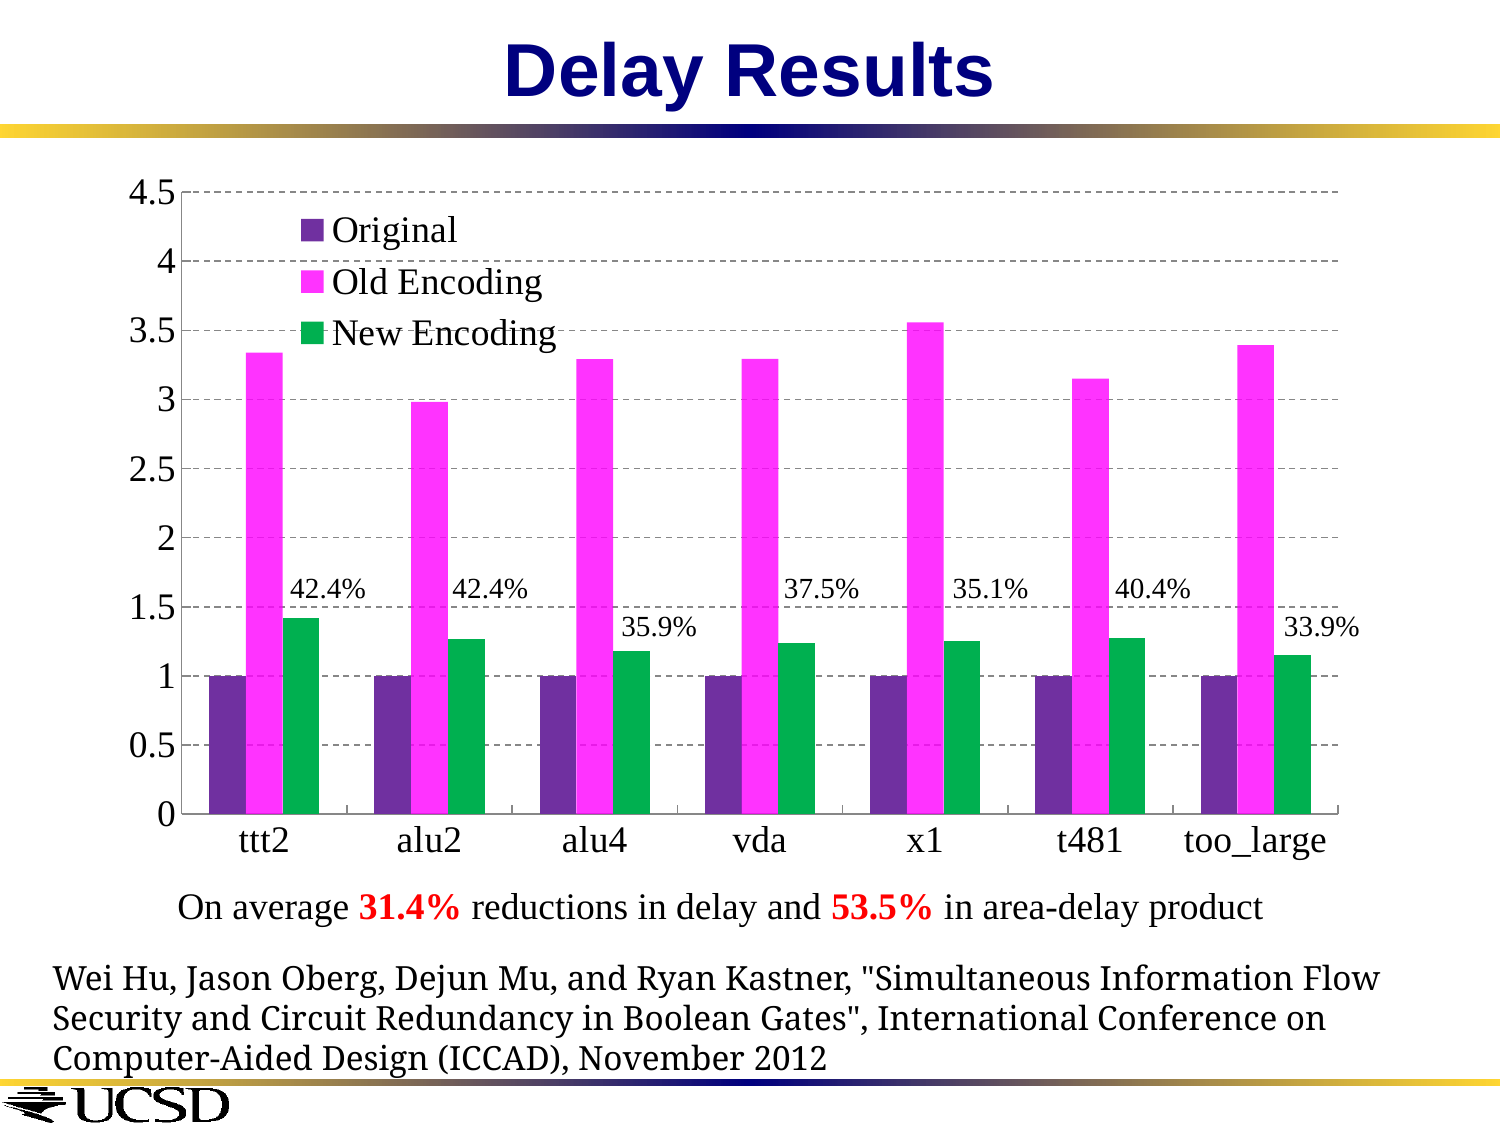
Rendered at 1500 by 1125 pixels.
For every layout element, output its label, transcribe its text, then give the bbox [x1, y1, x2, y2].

chart [88, 162, 1401, 888]
text_box On average 31.4% reductions in delay and 53.5% in area-delay product [162, 897, 1325, 935]
text_box Wei Hu, Jason Oberg, Dejun Mu, and Ryan Kastner, "Simultaneous Information Flow Security and Circuit Redundancy in Boolean Gates", International Conference on Computer-Aided Design (ICCAD), November 2012 [37, 949, 1438, 1085]
title Delay Results [37, 4, 1463, 120]
picture [0, 1087, 229, 1123]
